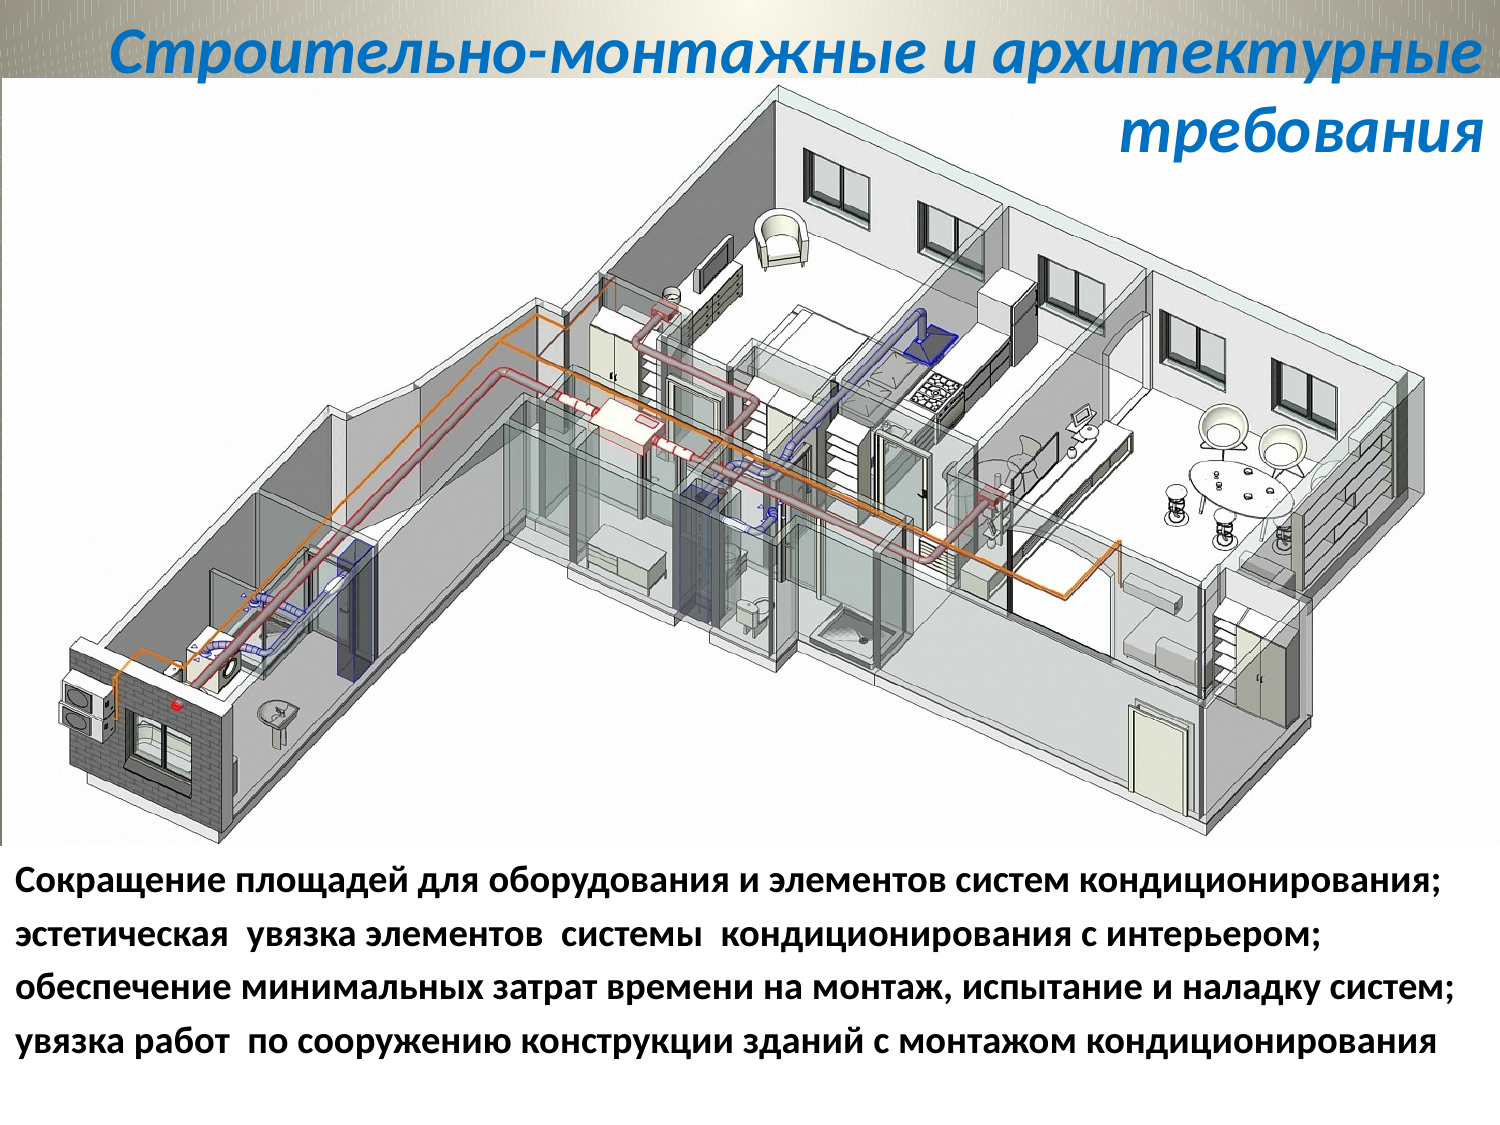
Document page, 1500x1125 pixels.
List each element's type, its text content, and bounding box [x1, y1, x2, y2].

title Строительно-монтажные и архитектурные требования [0, 0, 1500, 77]
list Сокращение площадей для оборудования и элементов систем кондиционирования; эстетическая увязка элементов системы кондиционирования с интерьером; обеспечение минимальных затрат времени на монтаж, испытание и наладку систем; увязка работ по сооружению конструкции зданий с монтажом кондиционирования [0, 855, 1500, 1125]
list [1, 77, 1500, 847]
